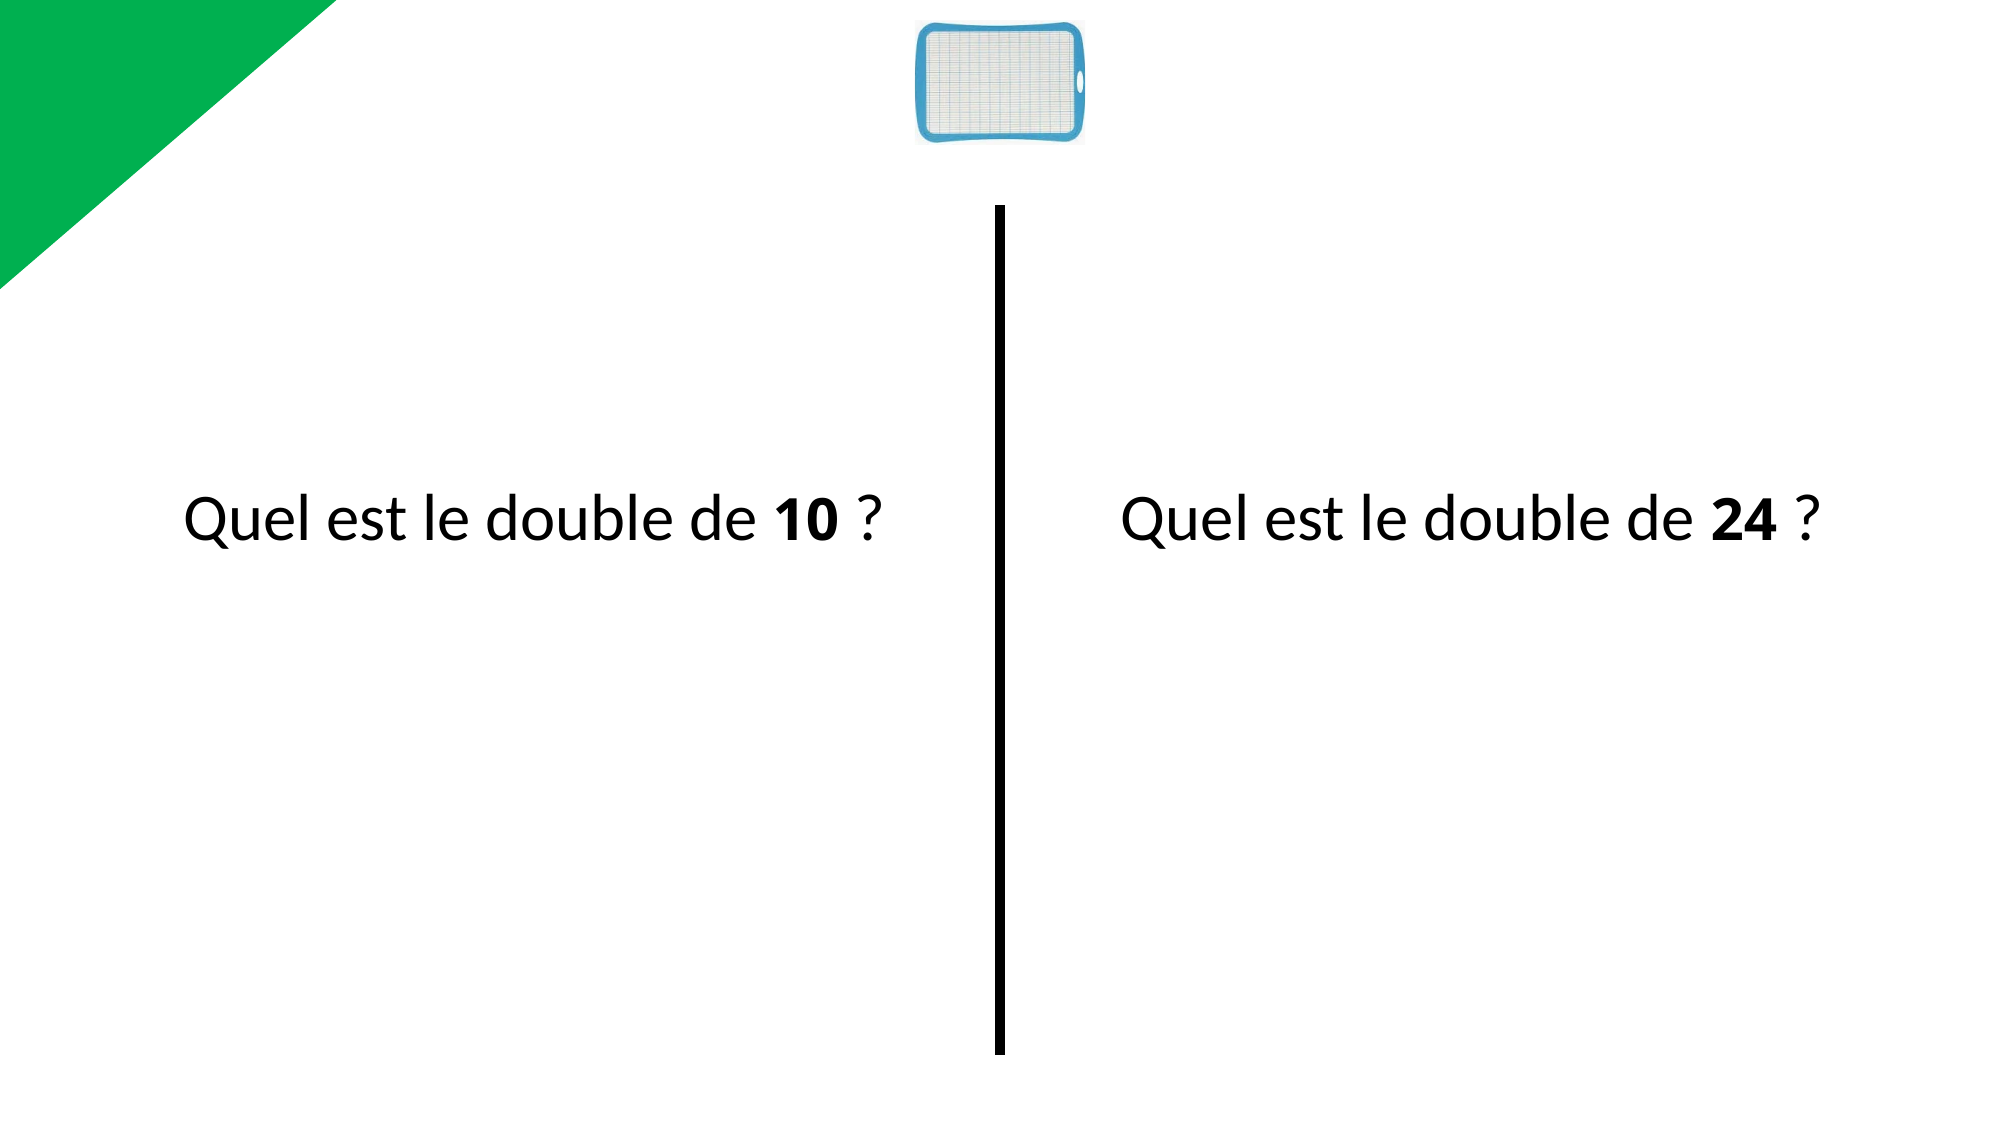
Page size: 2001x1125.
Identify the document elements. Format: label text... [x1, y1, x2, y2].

text_box Quel est le double de 10 ? [168, 466, 934, 562]
picture [914, 20, 1086, 145]
text_box [0, 0, 337, 290]
text_box Quel est le double de 24 ? [1106, 466, 1864, 562]
